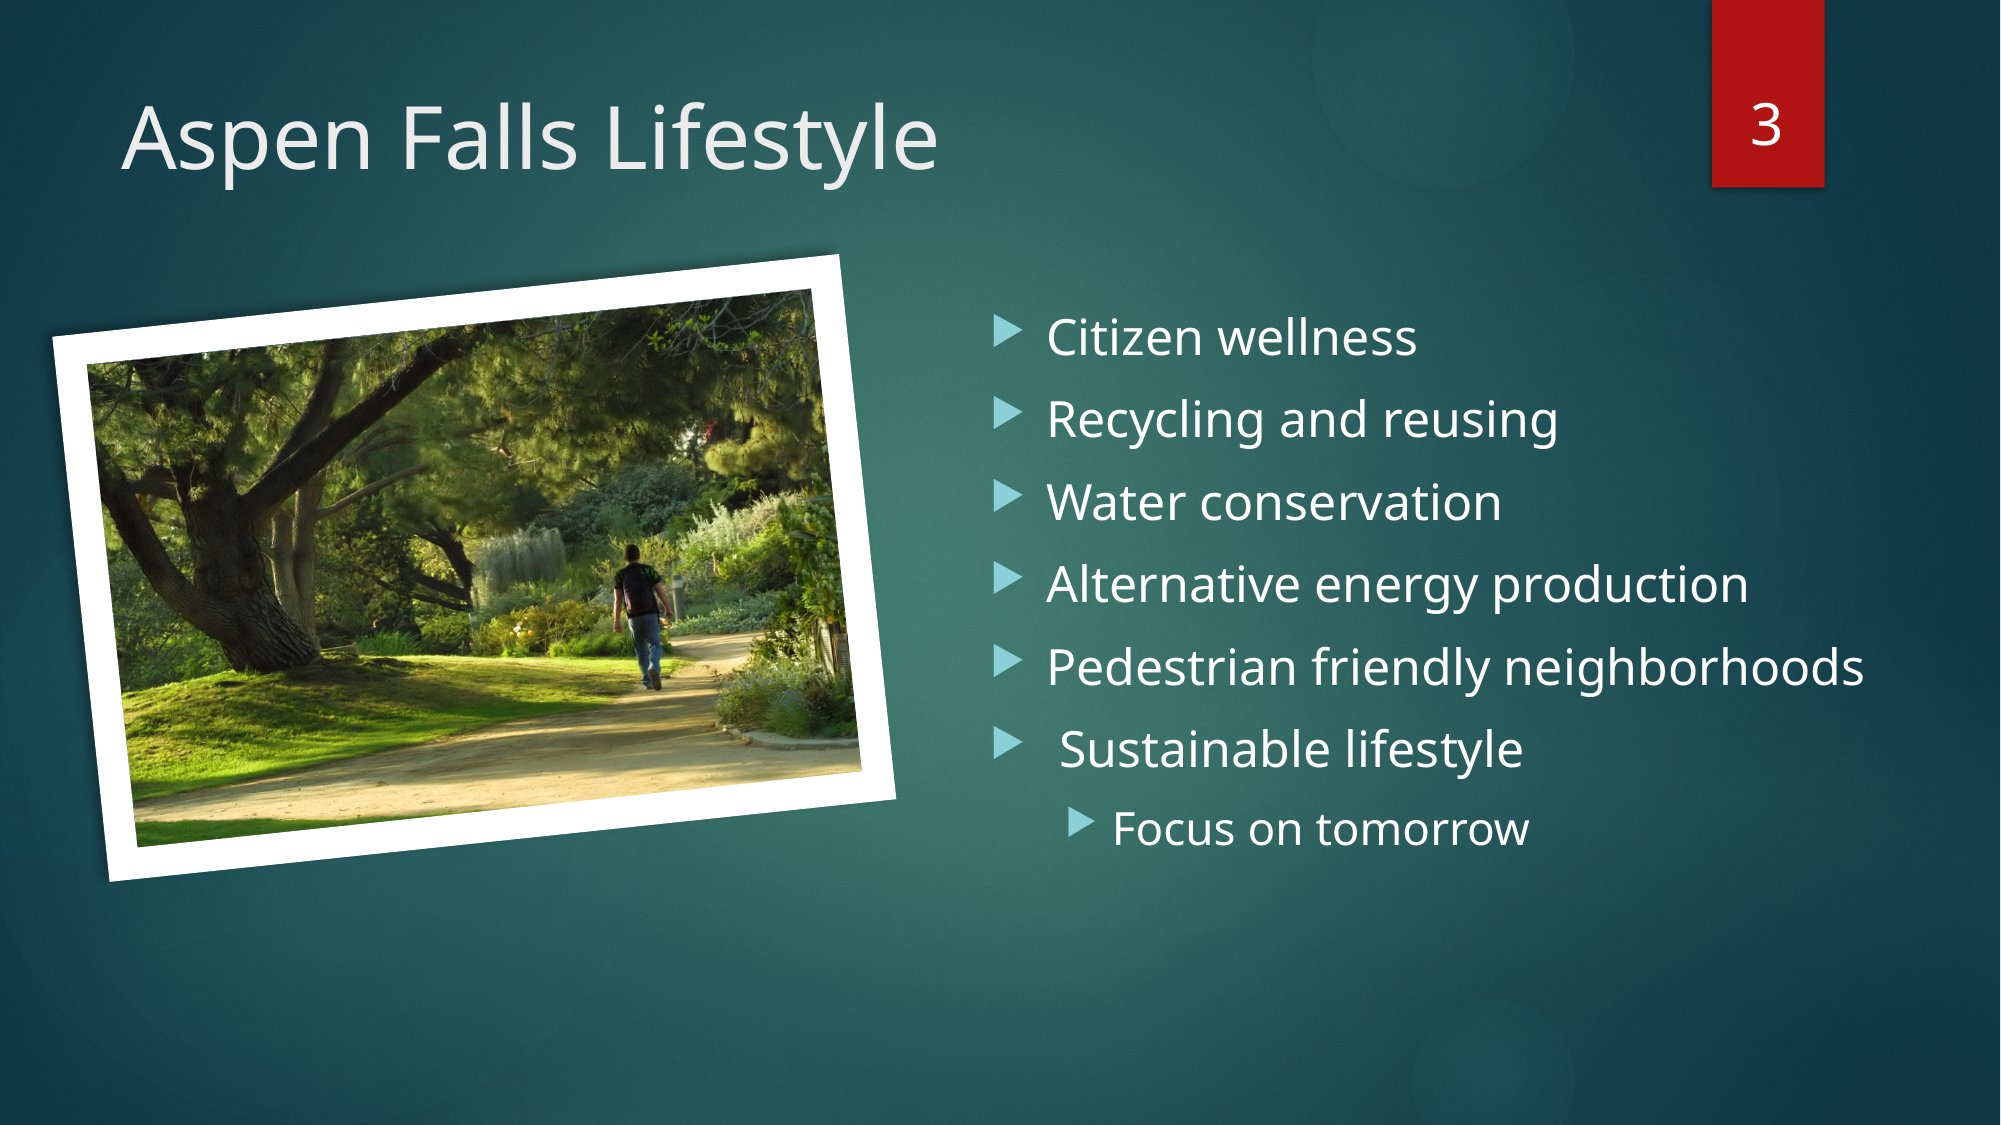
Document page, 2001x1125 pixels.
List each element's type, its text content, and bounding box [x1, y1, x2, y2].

slide_number 3 [1698, 48, 1836, 175]
picture [88, 289, 861, 847]
title Aspen Falls Lifestyle [106, 74, 1649, 304]
list Citizen wellness Recycling and reusing Water conservation Alternative energy production Pedestrian friendly neighborhoods Sustainable lifestyle Focus on tomorrow [975, 297, 1900, 987]
